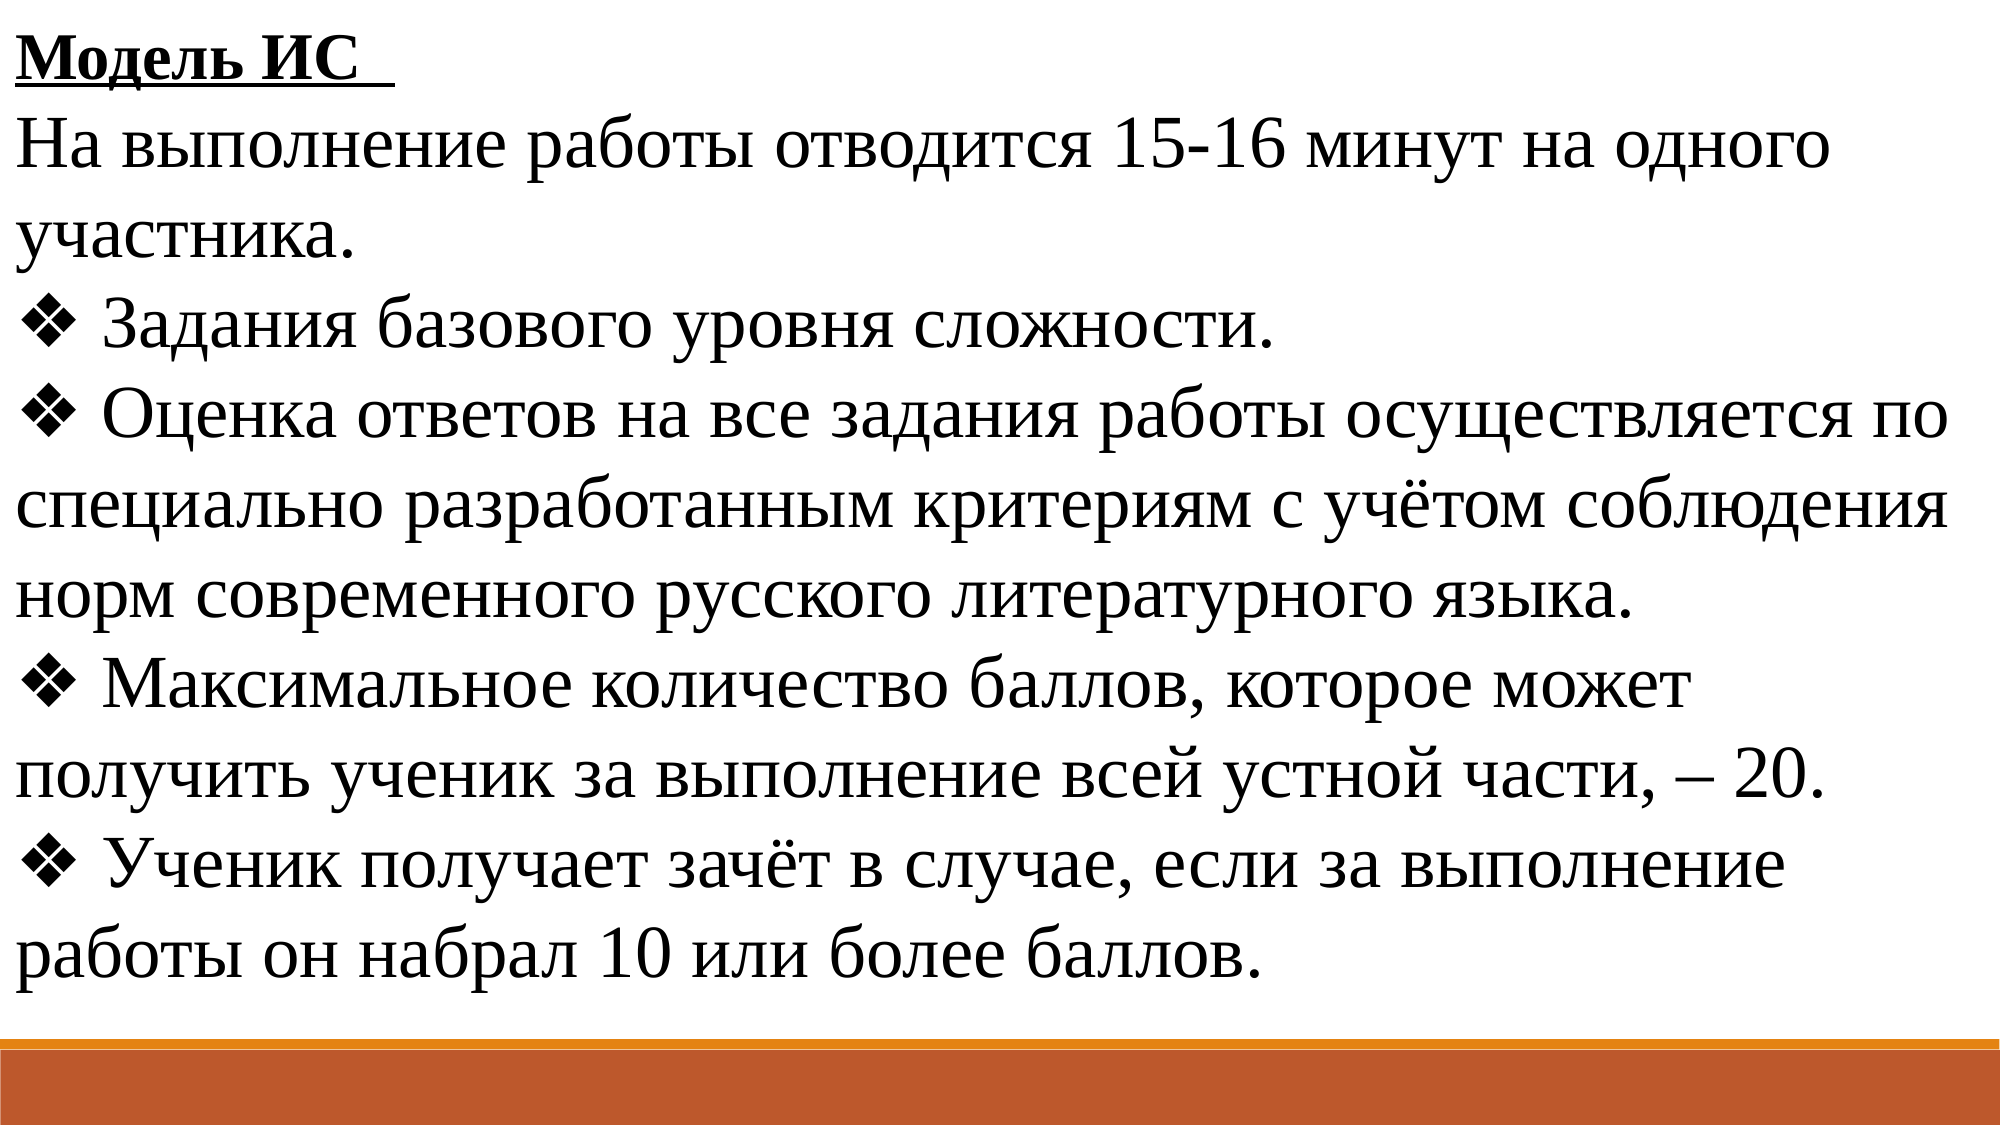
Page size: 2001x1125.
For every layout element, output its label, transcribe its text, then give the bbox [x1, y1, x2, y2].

text_box Модель ИС На выполнение работы отводится 15-16 минут на одного участника. ❖ Задания базового уровня сложности. ❖ Оценка ответов на все задания работы осуществляется по специально разработанным критериям с учётом соблюдения норм современного русского литературного языка. ❖ Максимальное количество баллов, которое может получить ученик за выполнение всей устной части, – 20. ❖ Ученик получает зачёт в случае, если за выполнение работы он набрал 10 или более баллов. [0, 4, 2000, 1000]
